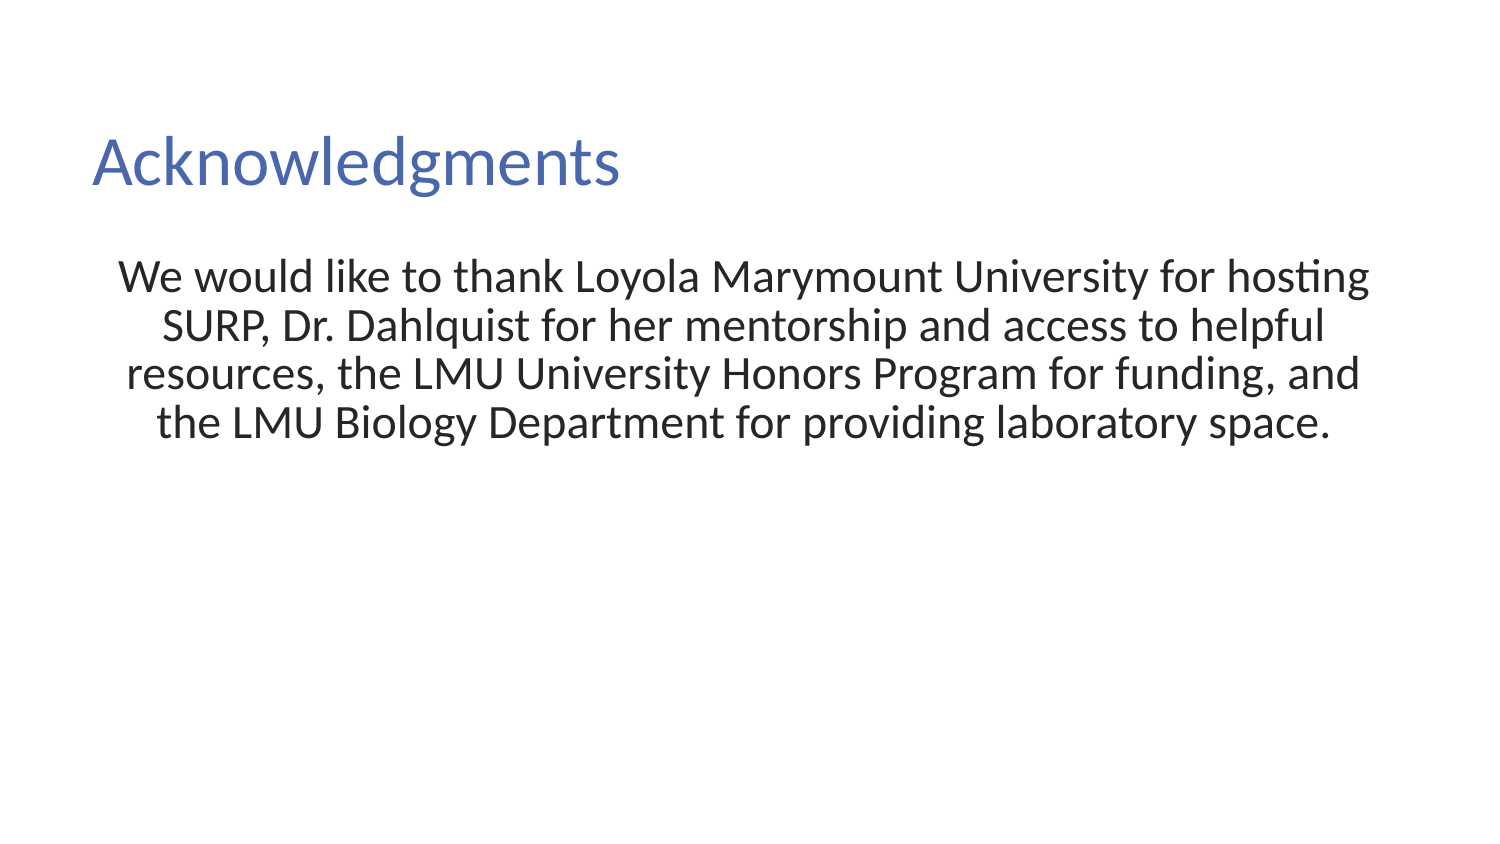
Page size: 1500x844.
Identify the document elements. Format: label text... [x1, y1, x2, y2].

title Acknowledgments [80, 61, 1407, 266]
list We would like to thank Loyola Marymount University for hosting SURP, Dr. Dahlquist for her mentorship and access to helpful resources, the LMU University Honors Program for funding, and the LMU Biology Department for providing laboratory space. [83, 247, 1407, 711]
